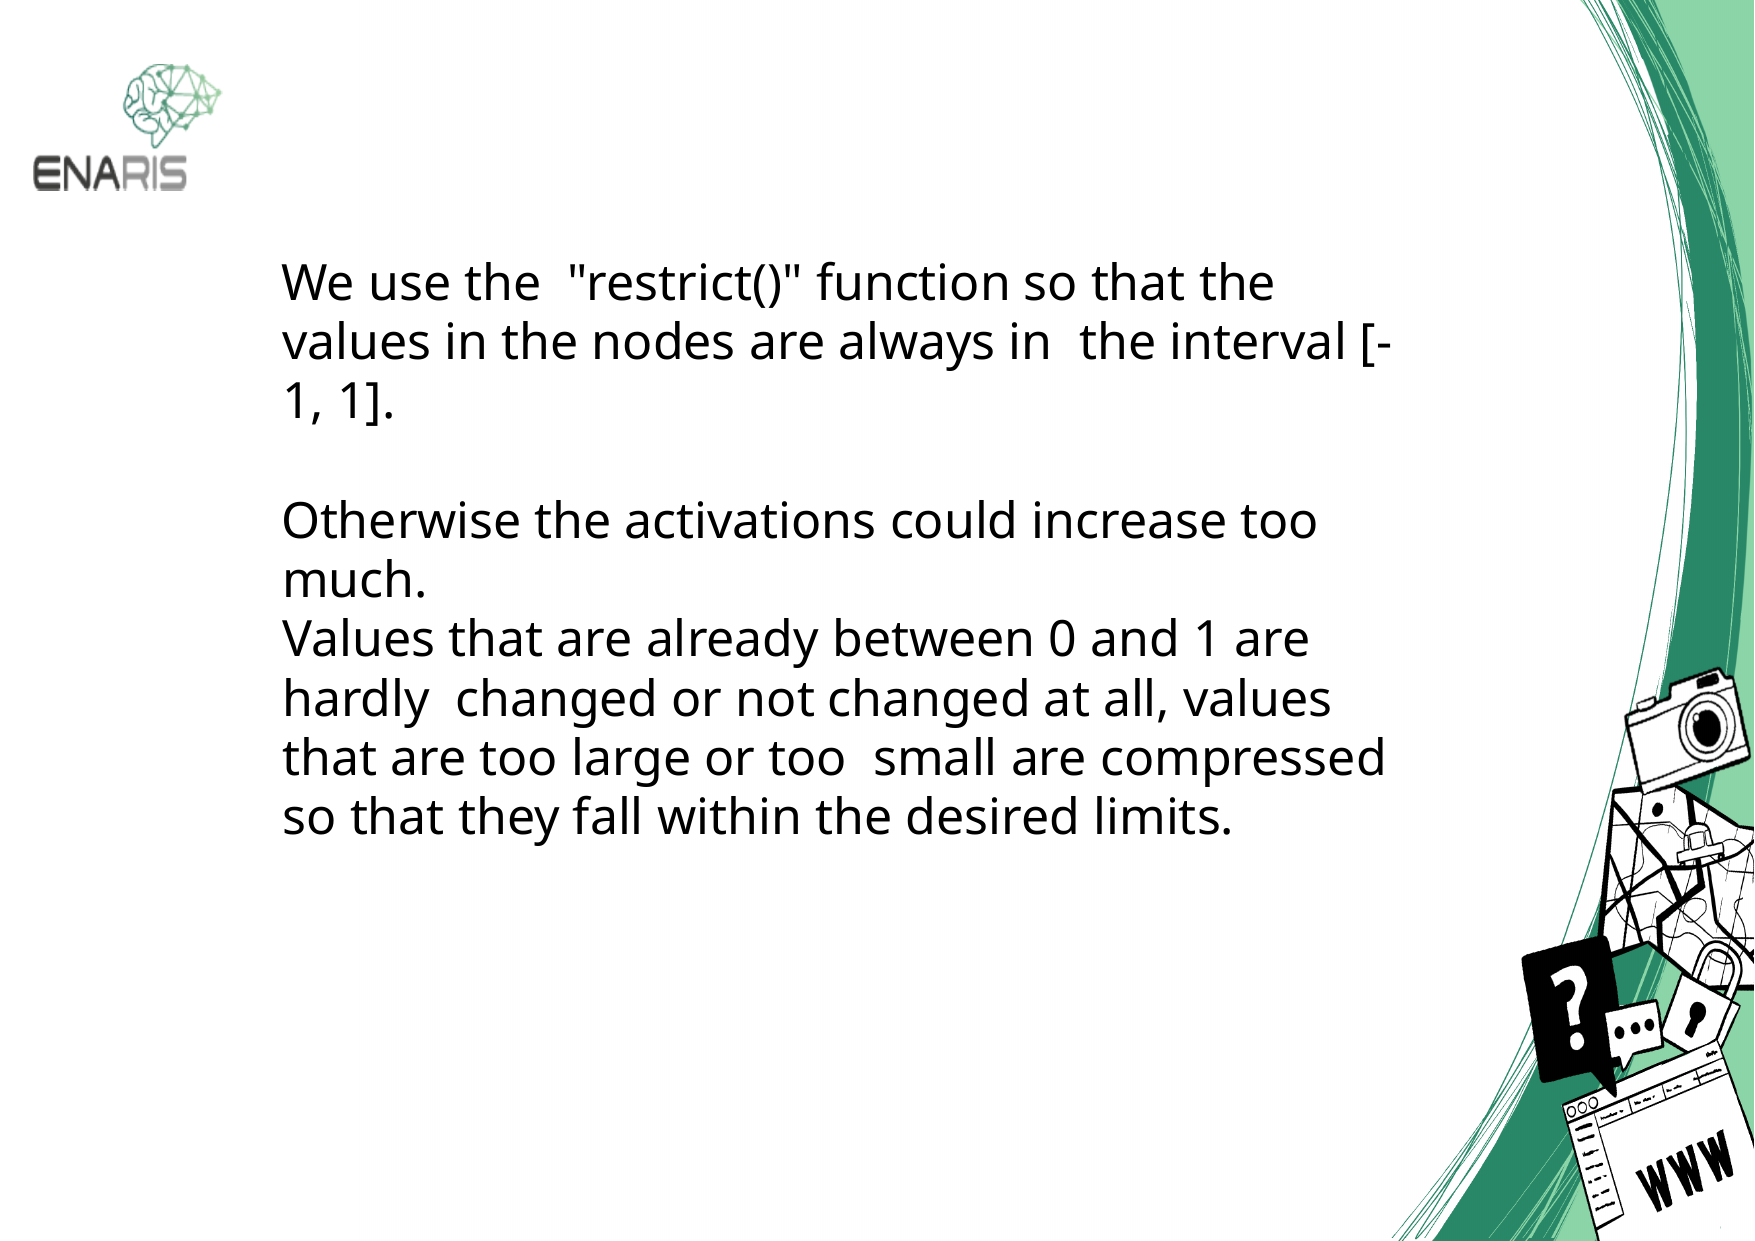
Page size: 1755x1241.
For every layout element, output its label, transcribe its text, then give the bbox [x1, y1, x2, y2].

text_box We use the "restrict()" function so that the values in the nodes are always in the interval [-1, 1]. Otherwise the activations could increase too much. Values that are already between 0 and 1 are hardly changed or not changed at all, values that are too large or too small are compressed so that they fall within the desired limits. [264, 245, 1440, 855]
picture [358, 0, 1754, 1241]
picture [33, 64, 223, 191]
